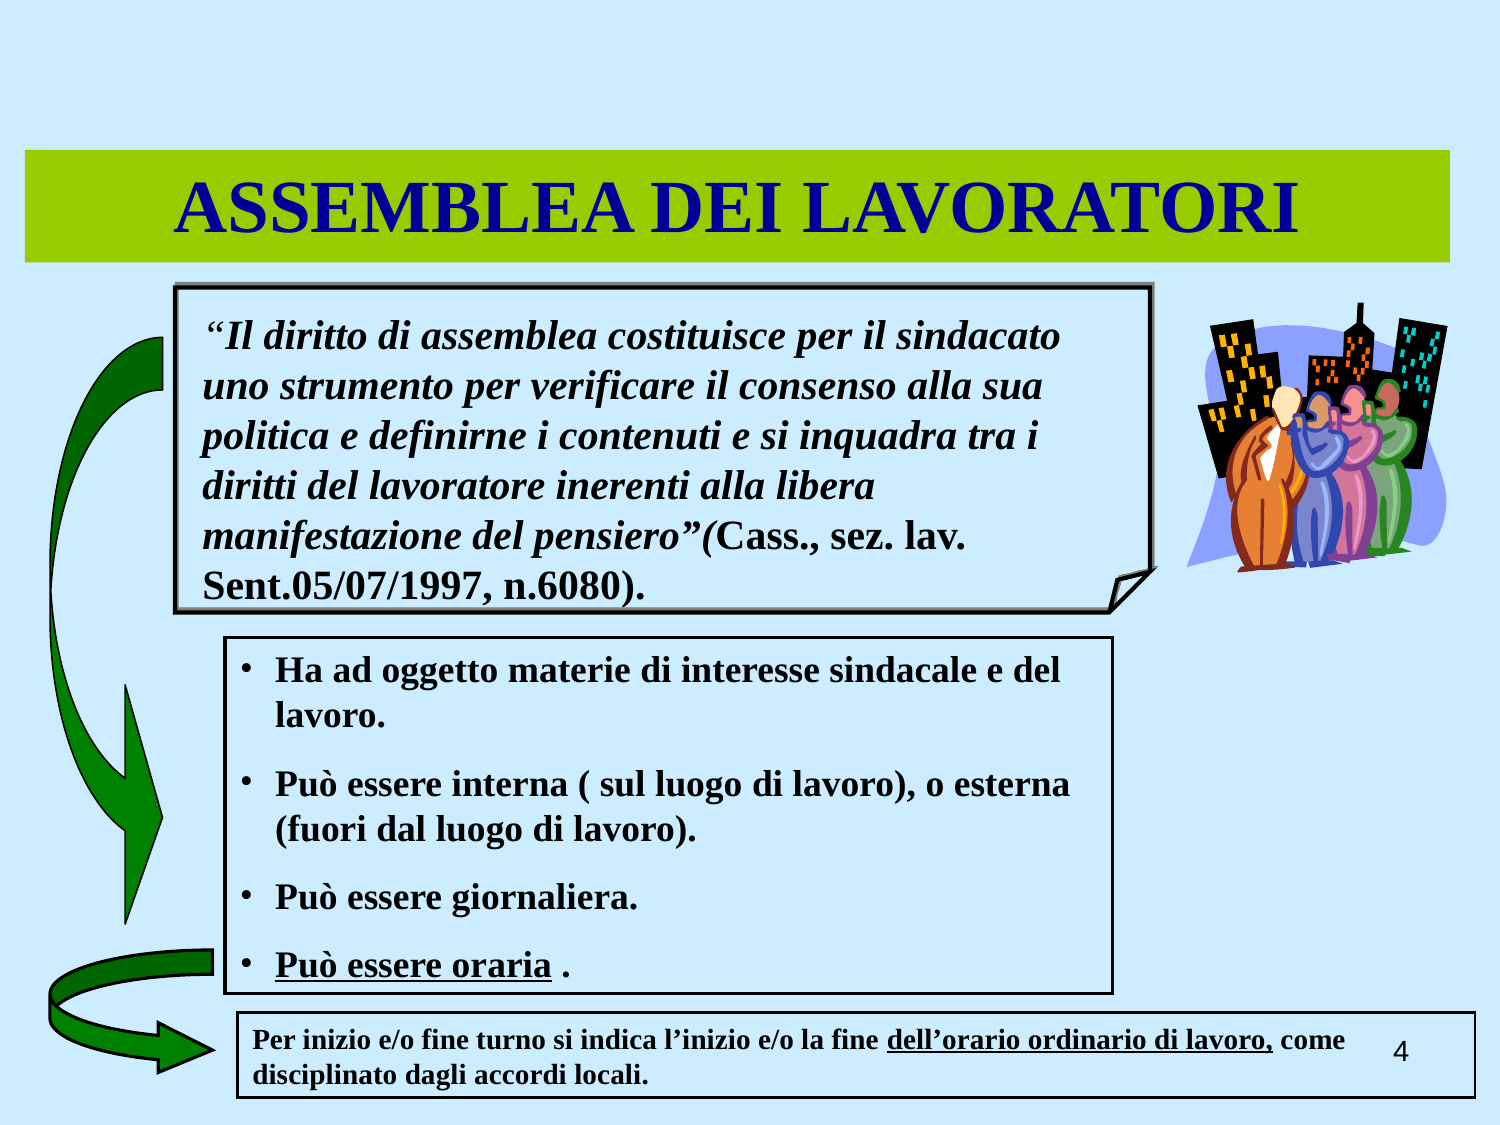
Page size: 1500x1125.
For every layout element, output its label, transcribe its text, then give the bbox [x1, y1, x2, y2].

text_box Per inizio e/o fine turno si indica l’inizio e/o la fine dell’orario ordinario di lavoro, come disciplinato dagli accordi locali. [237, 1012, 1475, 1098]
text_box ASSEMBLEA DEI LAVORATORI [24, 149, 1450, 263]
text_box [1187, 299, 1451, 576]
text_box [50, 337, 163, 925]
slide_number 4 [1074, 1098, 1425, 1103]
text_box Ha ad oggetto materie di interesse sindacale e del lavoro. Può essere interna ( sul luogo di lavoro), o esterna (fuori dal luogo di lavoro). Può essere giornaliera. Può essere oraria . [224, 637, 1113, 994]
text_box [49, 949, 213, 1073]
text_box [174, 287, 1150, 613]
